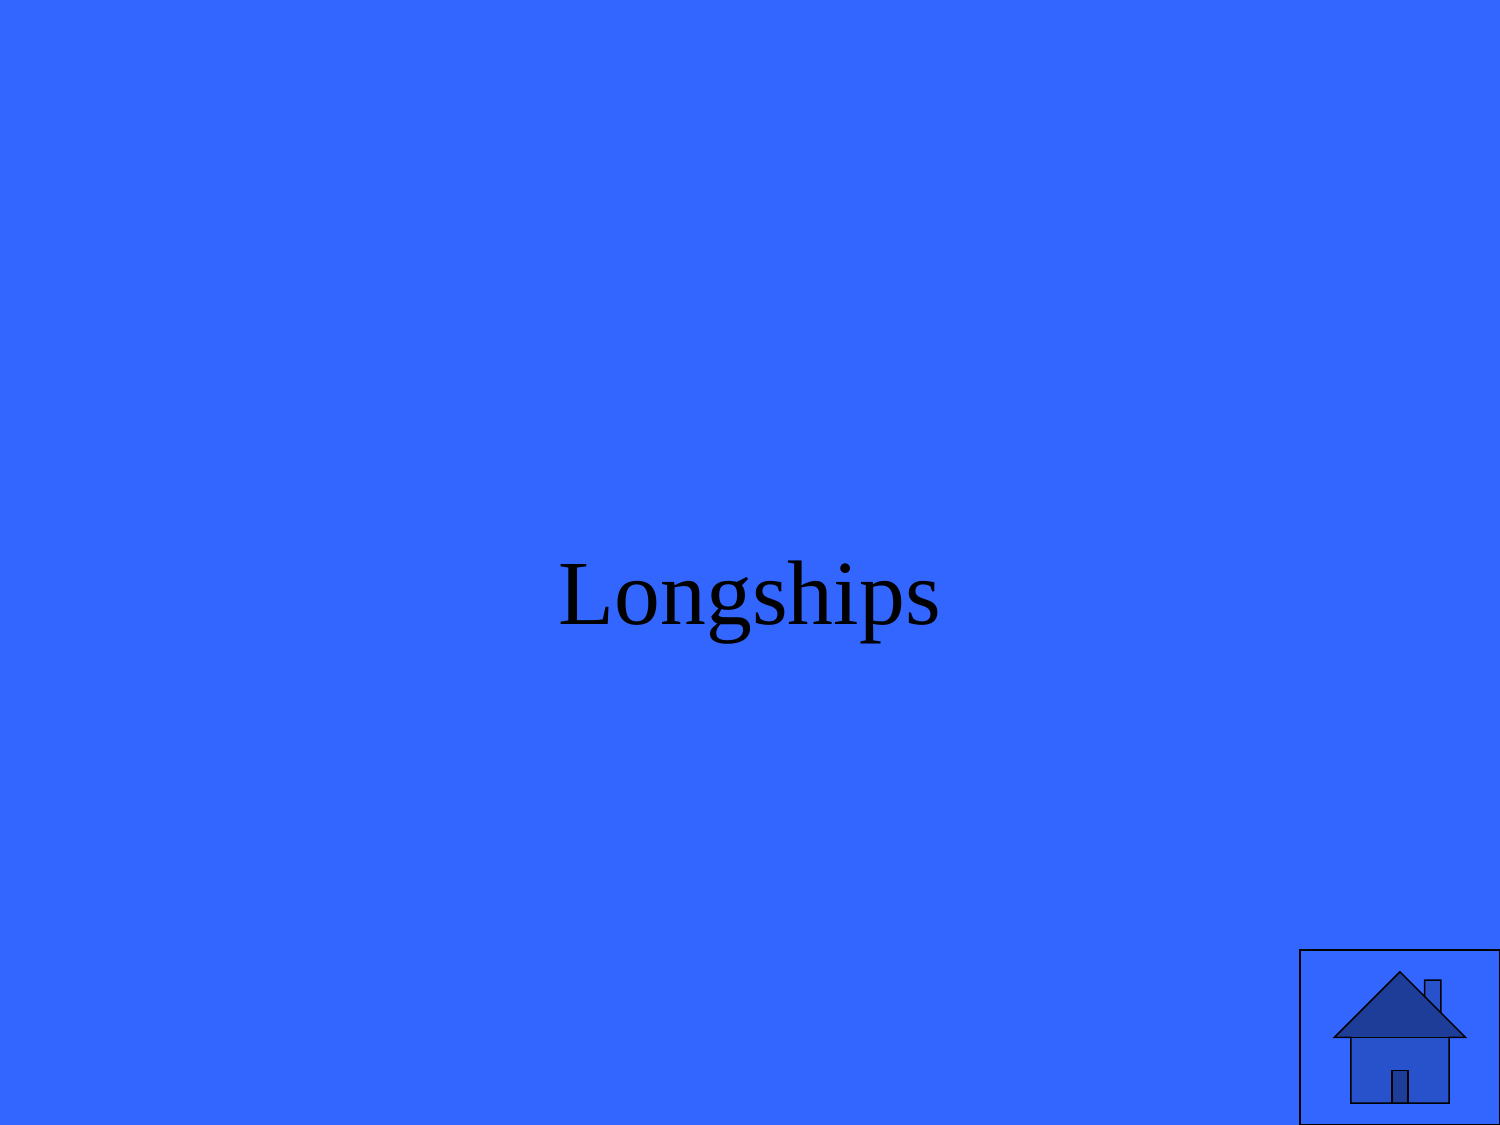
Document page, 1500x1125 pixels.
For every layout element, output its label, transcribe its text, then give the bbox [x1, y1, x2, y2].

title Longships [112, 374, 1388, 801]
text_box [1299, 950, 1500, 1125]
